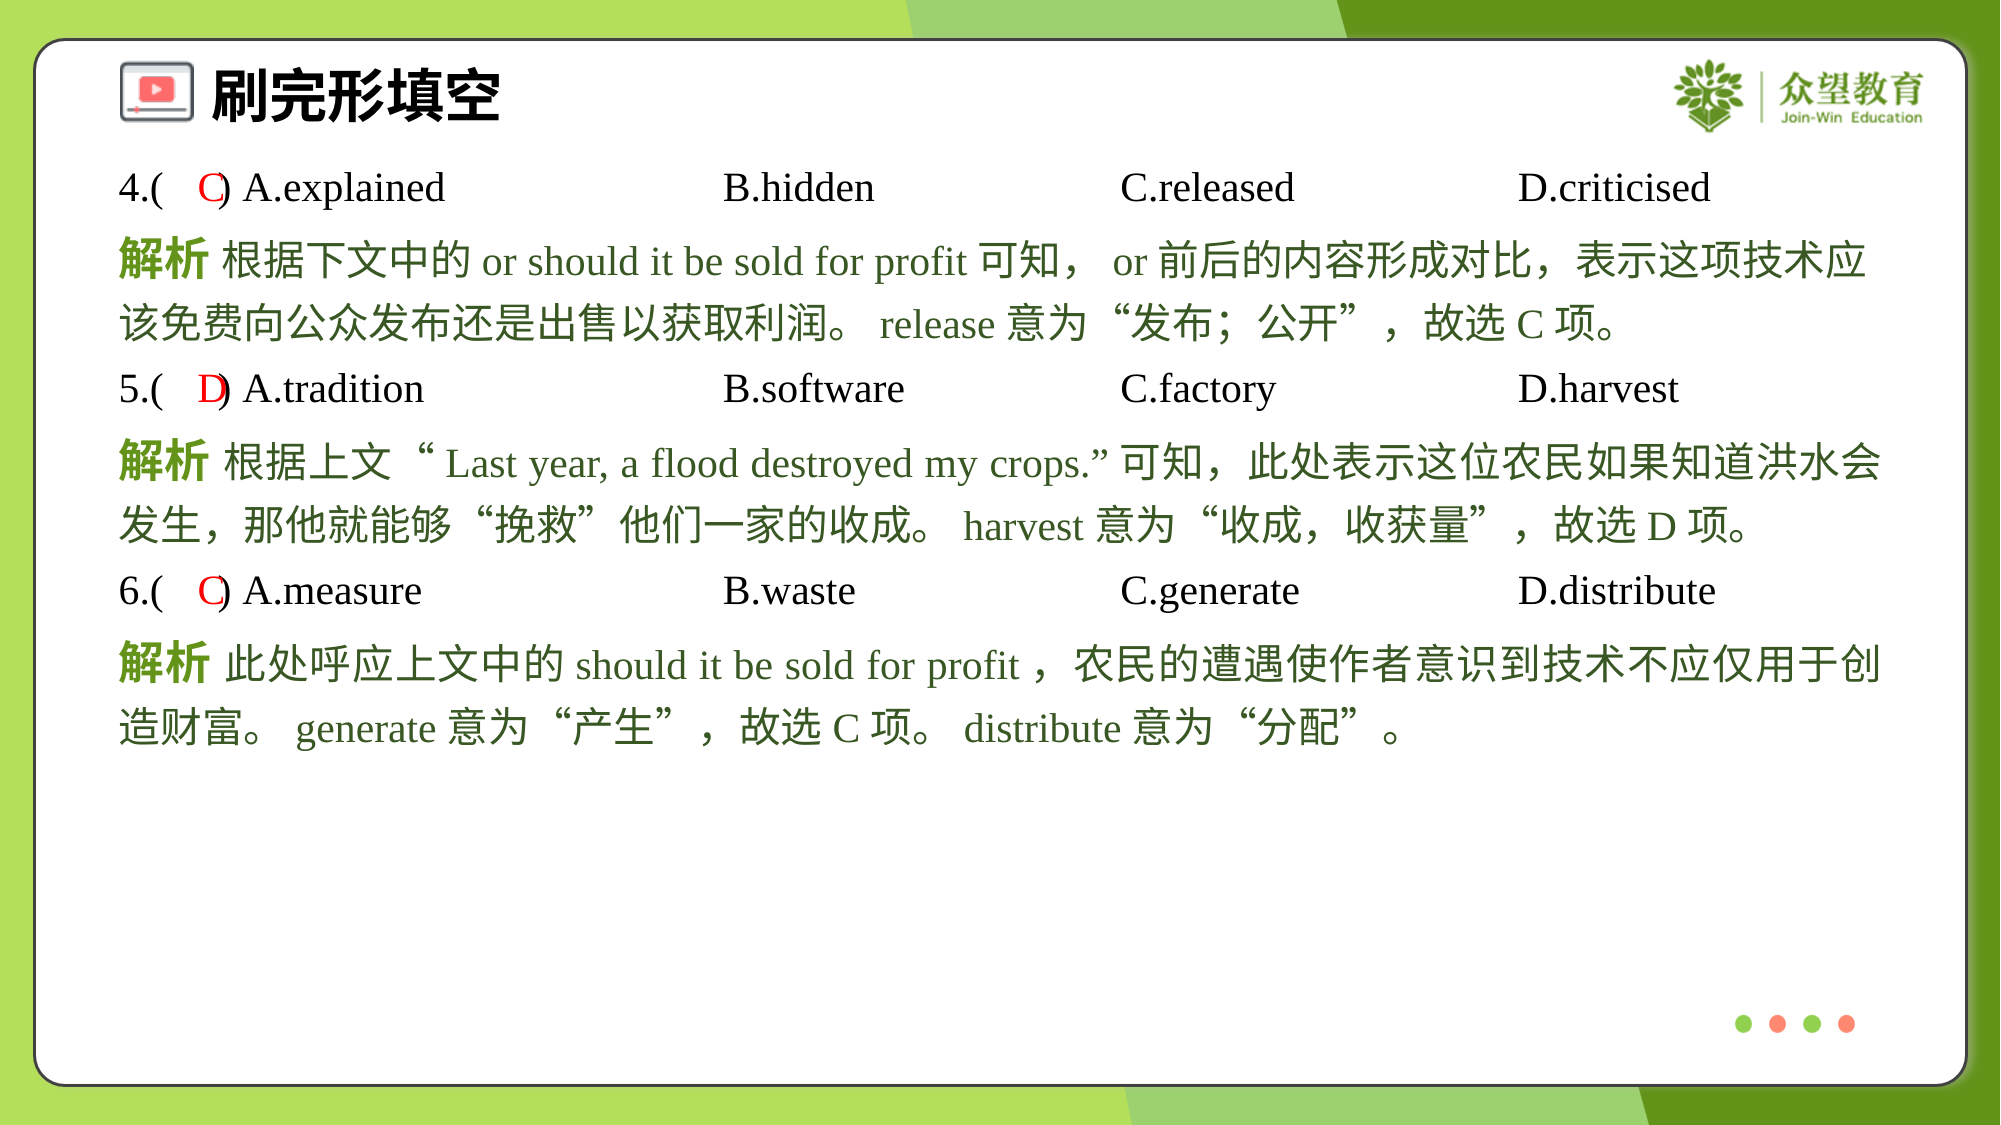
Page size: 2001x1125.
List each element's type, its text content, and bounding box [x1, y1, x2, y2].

text_box 6.( ) A.measure B.waste C.generate D.distribute [118, 550, 192, 608]
text_box C [192, 550, 231, 608]
text_box 6.( ) A.measure B.waste C.generate D.distribute [231, 550, 1883, 608]
text_box 解析 根据上文“Last year, a flood destroyed my crops.”可知，此处表示这位农民如果知道洪水会发生，那他就能够“挽救”他们一家的收成。harvest意为“收成，收获量”，故选D项。 [118, 417, 1883, 545]
text_box 解析 根据下文中的or should it be sold for profit可知，or前后的内容形成对比，表示这项技术应该免费向公众发布还是出售以获取利润。release意为“发布；公开”，故选C项。 [118, 215, 1883, 343]
text_box 5.( ) A.tradition B.software C.factory D.harvest [233, 348, 1883, 406]
text_box 解析 此处呼应上文中的should it be sold for profit，农民的遭遇使作者意识到技术不应仅用于创造财富。generate意为“产生”，故选C项。distribute意为“分配”。 [118, 619, 1883, 747]
text_box D [192, 348, 233, 406]
text_box C [192, 146, 231, 205]
picture [0, 0, 2000, 1125]
text_box 5.( ) A.tradition B.software C.factory D.harvest [118, 348, 192, 406]
text_box 4.( ) A.explained B.hidden C.released D.criticised [231, 146, 1883, 204]
text_box 4.( ) A.explained B.hidden C.released D.criticised [118, 146, 192, 204]
